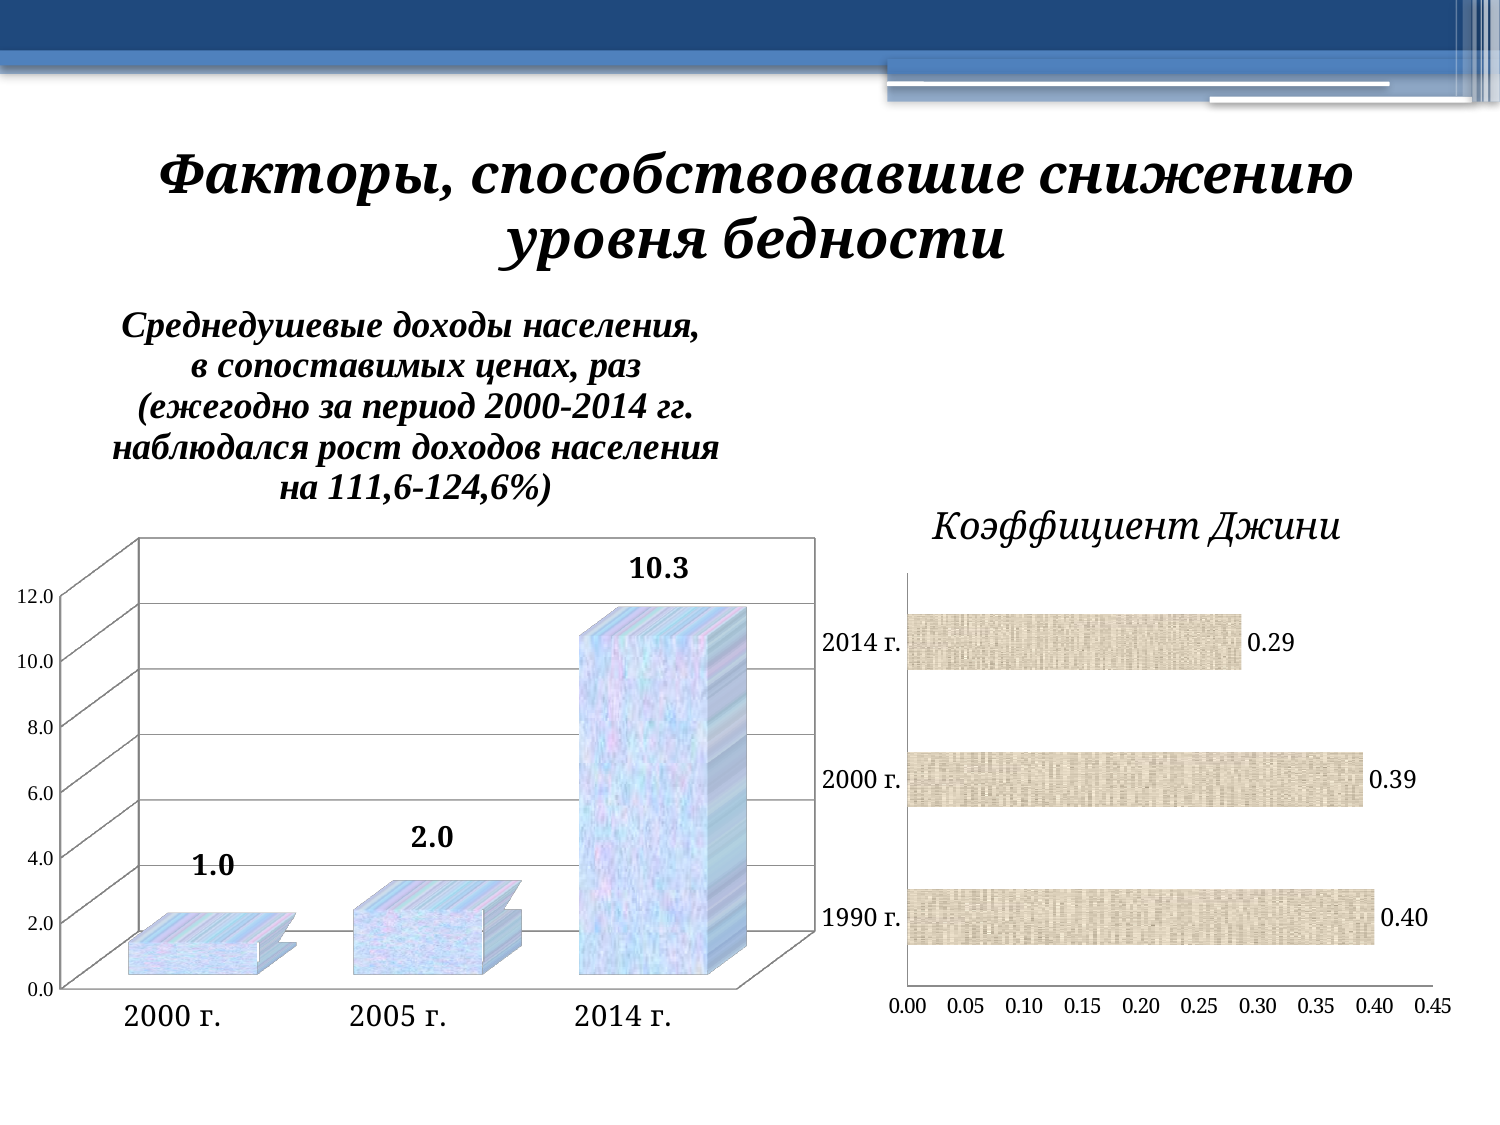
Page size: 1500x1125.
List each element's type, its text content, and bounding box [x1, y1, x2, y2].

text_box Факторы, способствовавшие снижению уровня бедности [81, 152, 1432, 270]
chart [0, 269, 1466, 1055]
